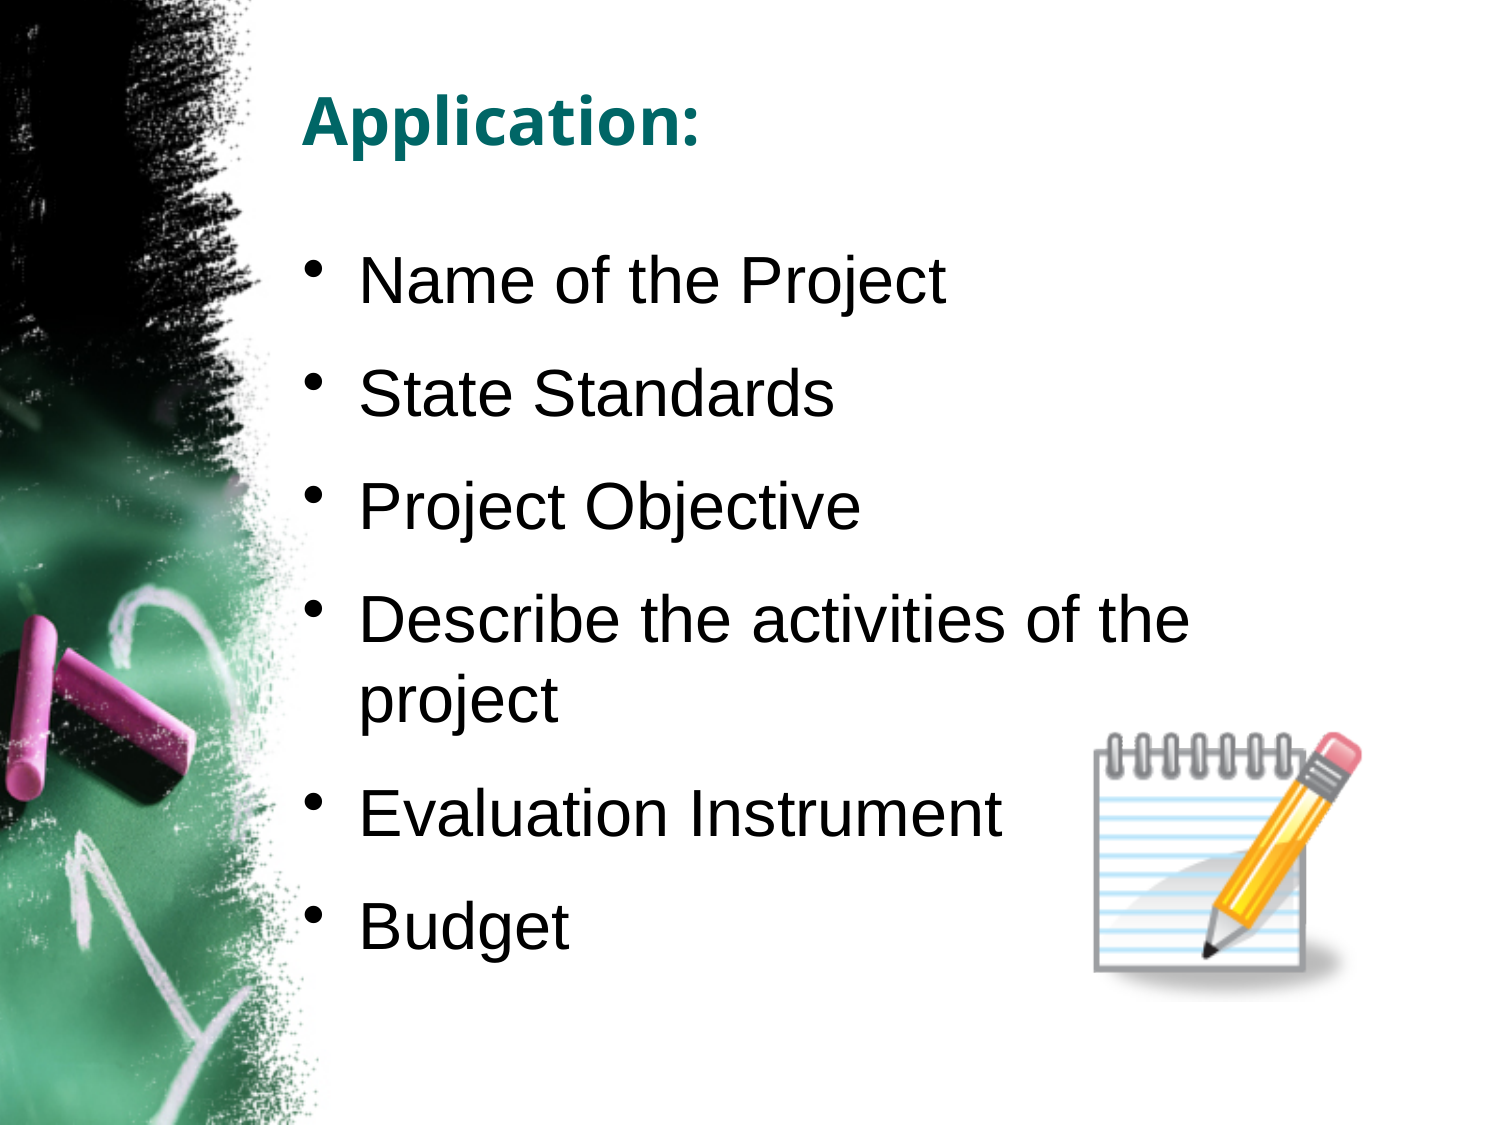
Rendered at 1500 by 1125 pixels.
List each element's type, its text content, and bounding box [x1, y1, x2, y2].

title Application: [287, 49, 1438, 188]
picture [0, 0, 1500, 1125]
list Name of the Project State Standards Project Objective Describe the activities of the project Evaluation Instrument Budget [287, 228, 1393, 980]
